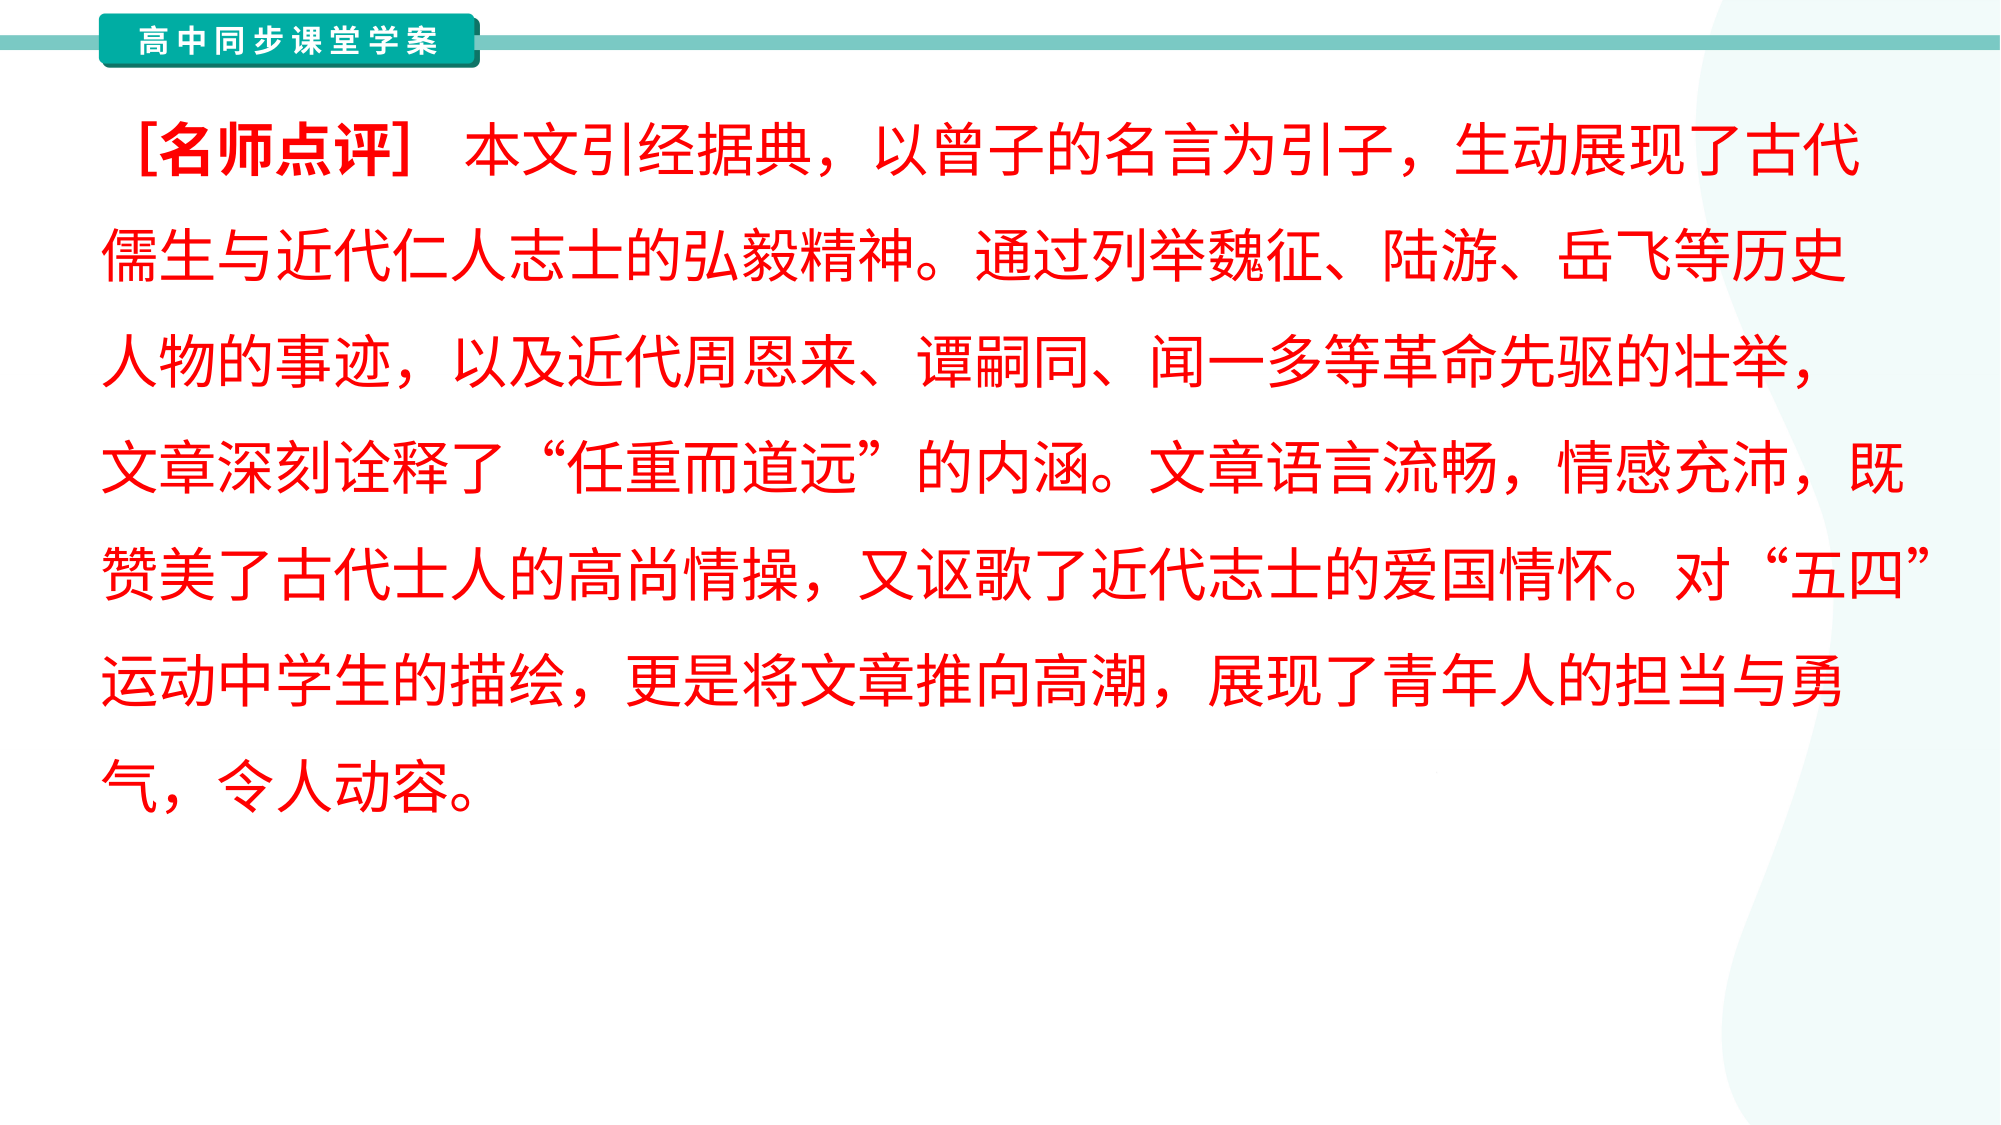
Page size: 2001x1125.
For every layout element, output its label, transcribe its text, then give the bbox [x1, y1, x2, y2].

text_box ［名师点评］ 本文引经据典，以曾子的名言为引子，生动展现了古代 儒生与近代仁人志士的弘毅精神。通过列举魏征、陆游、岳飞等历史 人物的事迹，以及近代周恩来、谭嗣同、闻一多等革命先驱的壮举， 文章深刻诠释了“任重而道远”的内涵。文章语言流畅，情感充沛，既 赞美了古代士人的高尚情操，又讴歌了近代志士的爱国情怀。对“五四” 运动中学生的描绘，更是将文章推向高潮，展现了青年人的担当与勇 气，令人动容。 [100, 76, 1899, 821]
picture [0, 0, 2000, 1125]
